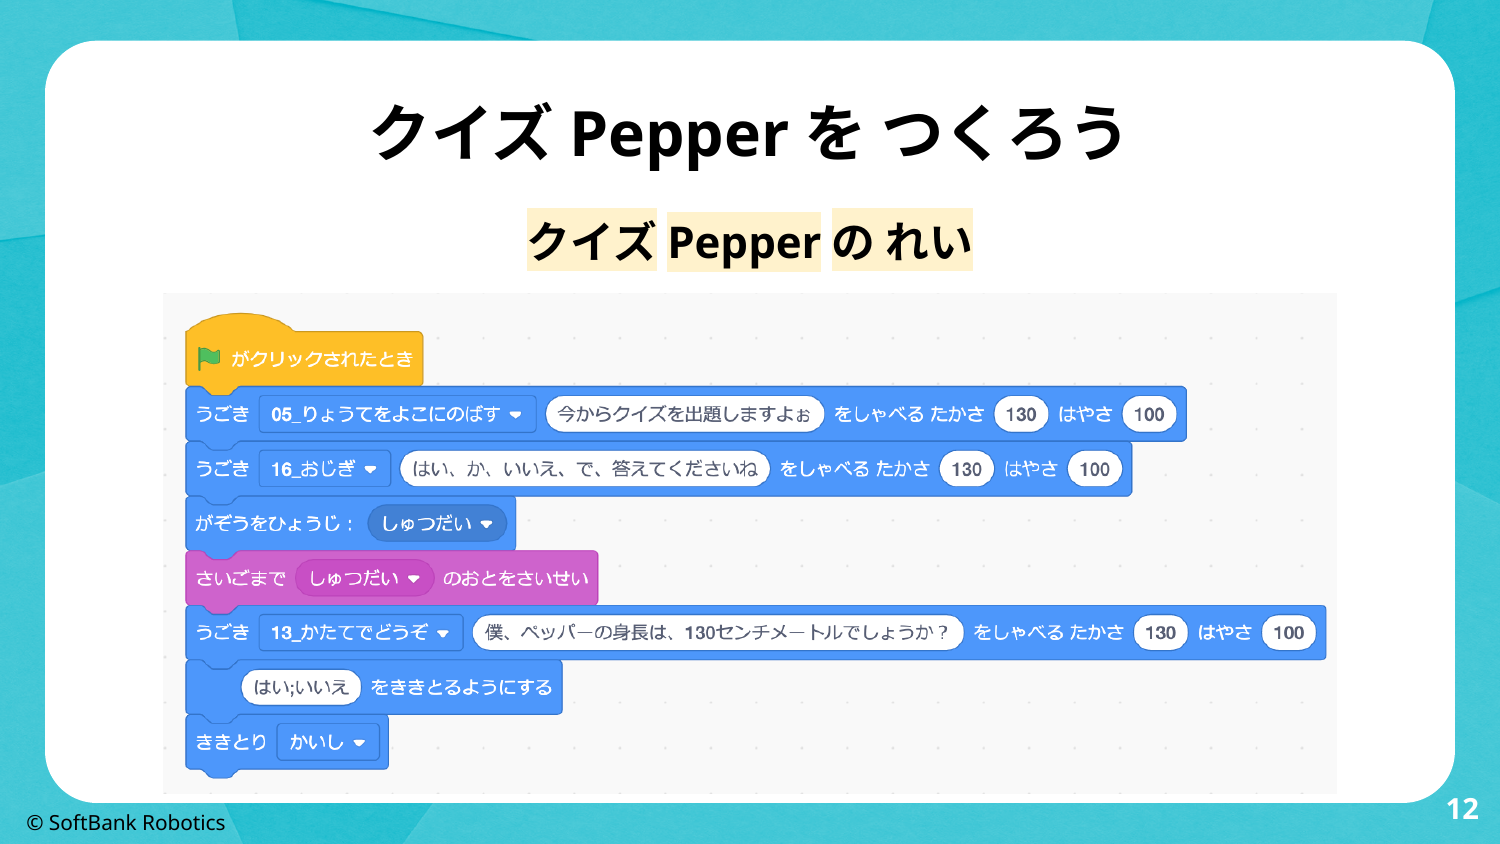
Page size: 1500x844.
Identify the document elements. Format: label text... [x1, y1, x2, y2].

list クイズPepperの れい [39, 199, 1461, 294]
title クイズPepperを つくろう [55, 78, 1445, 173]
slide_number ‹#› [1404, 777, 1494, 843]
picture [0, 0, 1500, 844]
